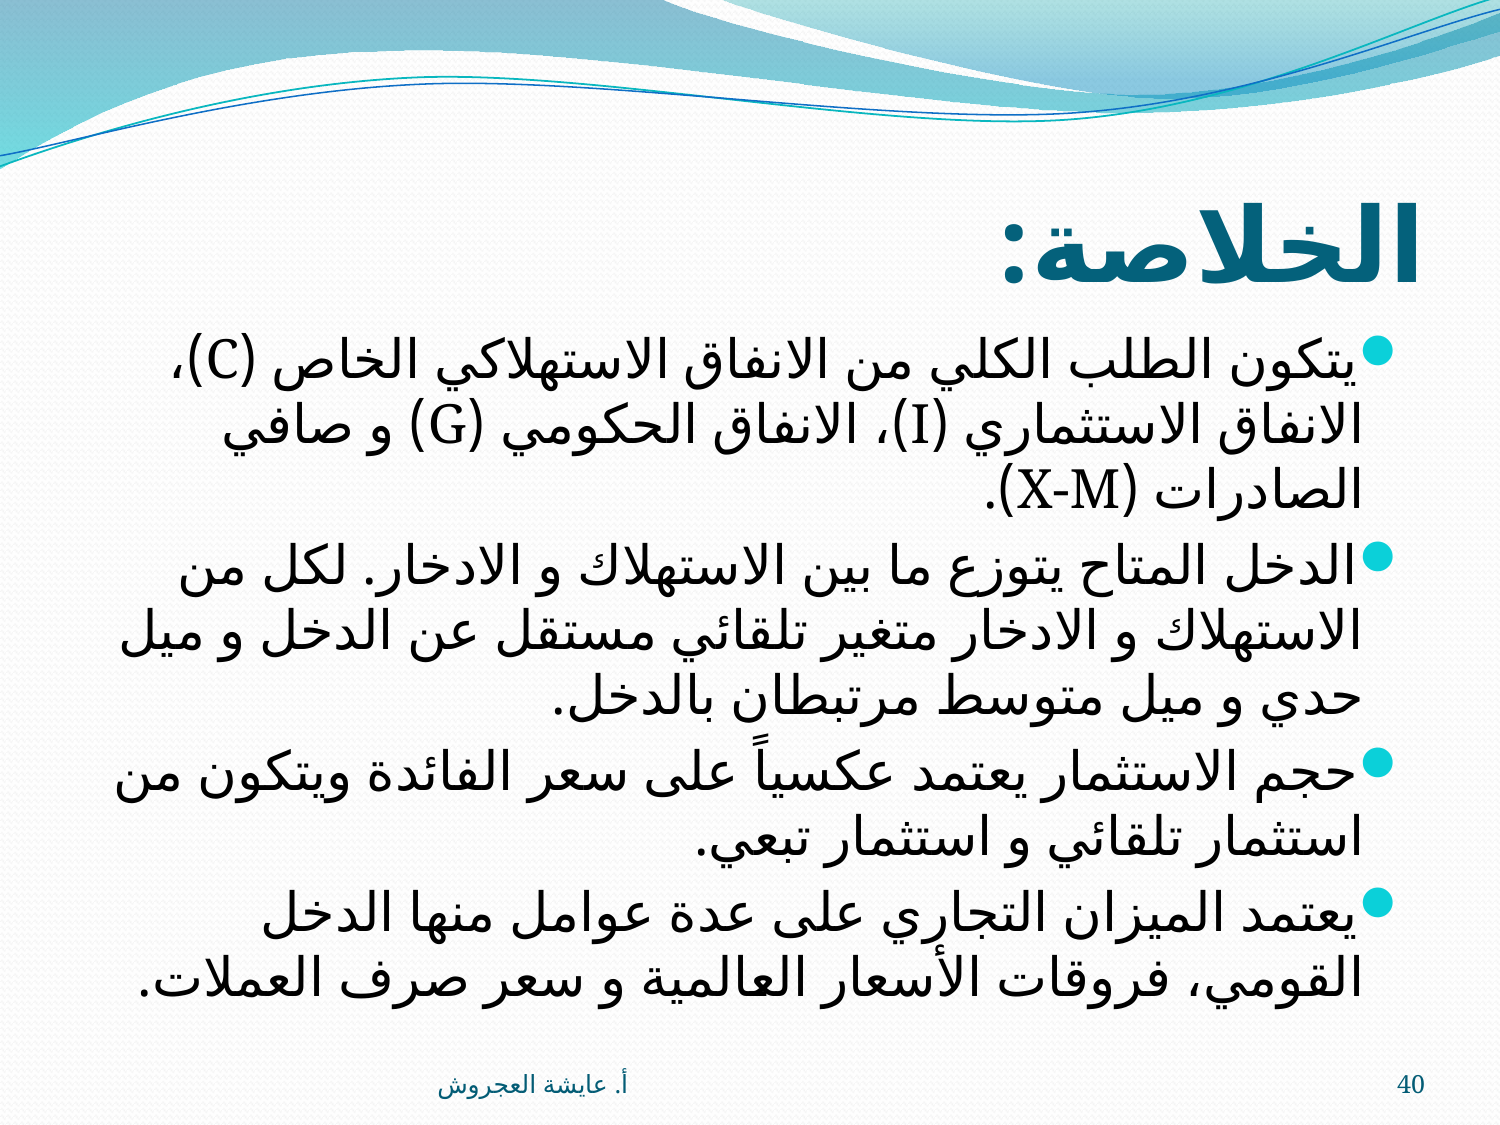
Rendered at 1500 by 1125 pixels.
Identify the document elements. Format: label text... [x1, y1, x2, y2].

list يتكون الطلب الكلي من الانفاق الاستهلاكي الخاص (C)، الانفاق الاستثماري (I)، الانفاق الحكومي (G) و صافي الصادرات (X-M). الدخل المتاح يتوزع ما بين الاستهلاك و الادخار. لكل من الاستهلاك و الادخار متغير تلقائي مستقل عن الدخل و ميل حدي و ميل متوسط مرتبطان بالدخل. حجم الاستثمار يعتمد عكسياً على سعر الفائدة ويتكون من استثمار تلقائي و استثمار تبعي. يعتمد الميزان التجاري على عدة عوامل منها الدخل القومي، فروقات الأسعار العالمية و سعر صرف العملات. [75, 317, 1425, 1038]
slide_number 40 [1299, 1042, 1425, 1103]
footer أ. عايشة العجروش [437, 1042, 988, 1103]
title الخلاصة: [75, 115, 1425, 303]
